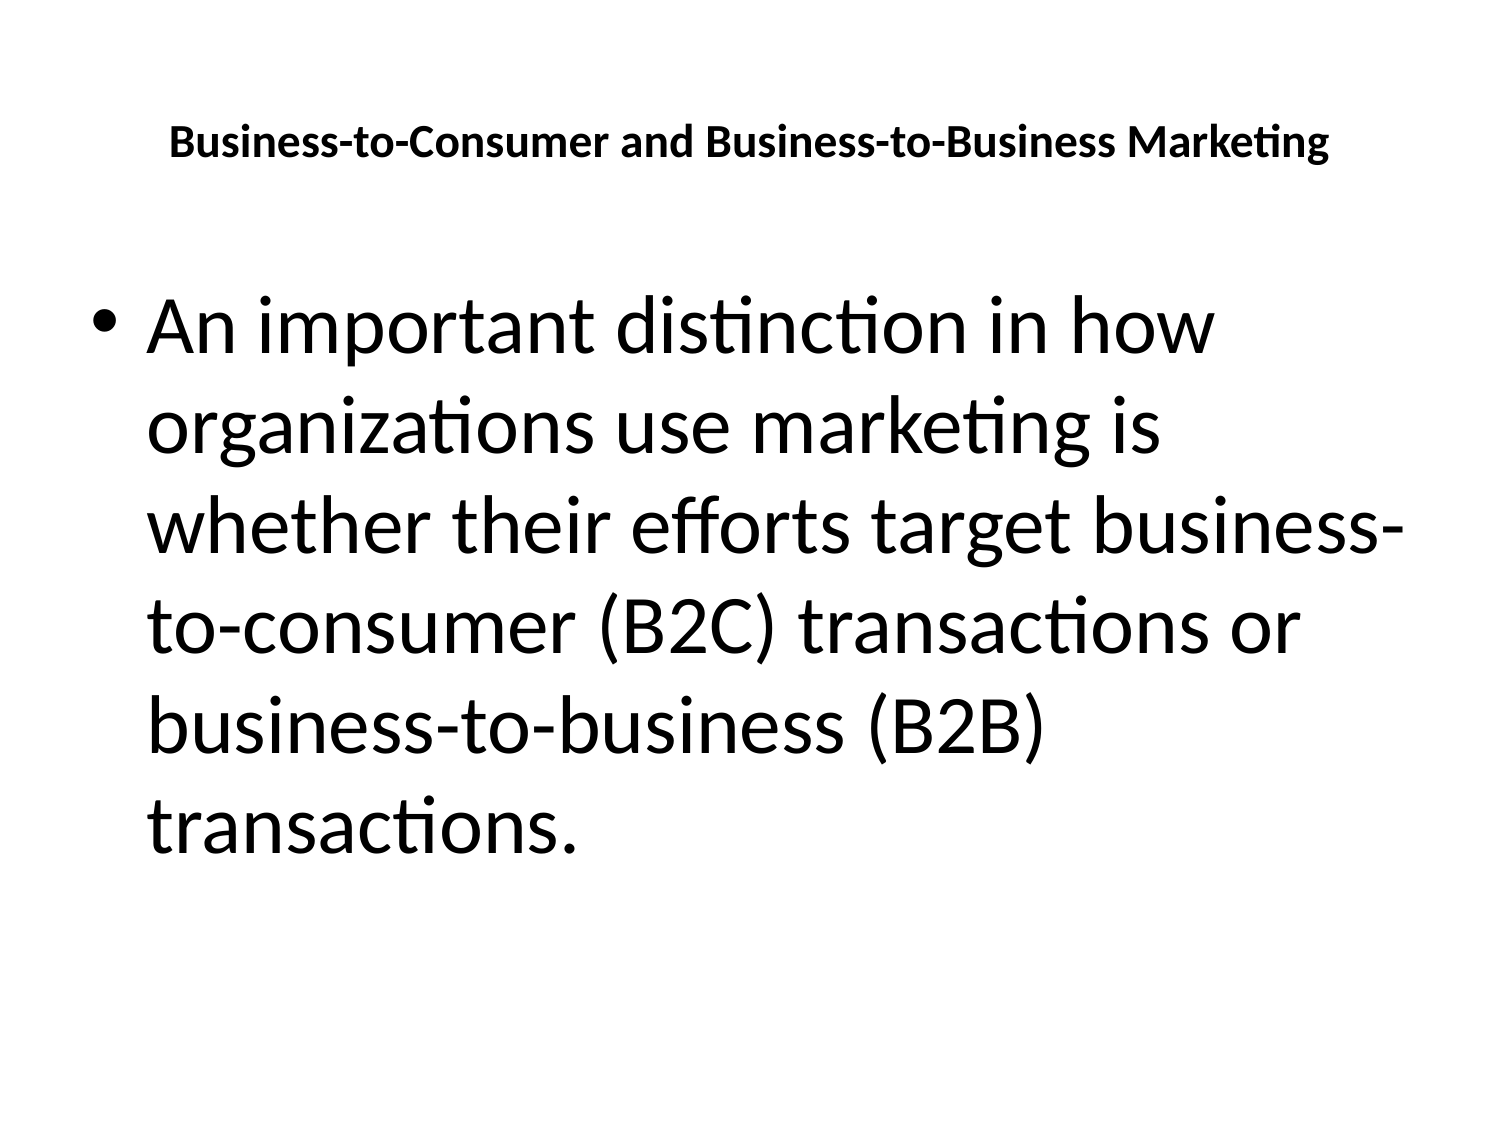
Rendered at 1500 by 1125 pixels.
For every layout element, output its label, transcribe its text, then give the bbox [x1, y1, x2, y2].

list An important distinction in how organizations use marketing is whether their efforts target business-to-consumer (B2C) transactions or business-to-business (B2B) transactions. [75, 262, 1425, 1005]
title Business-to-Consumer and Business-to-Business Marketing [75, 45, 1425, 233]
